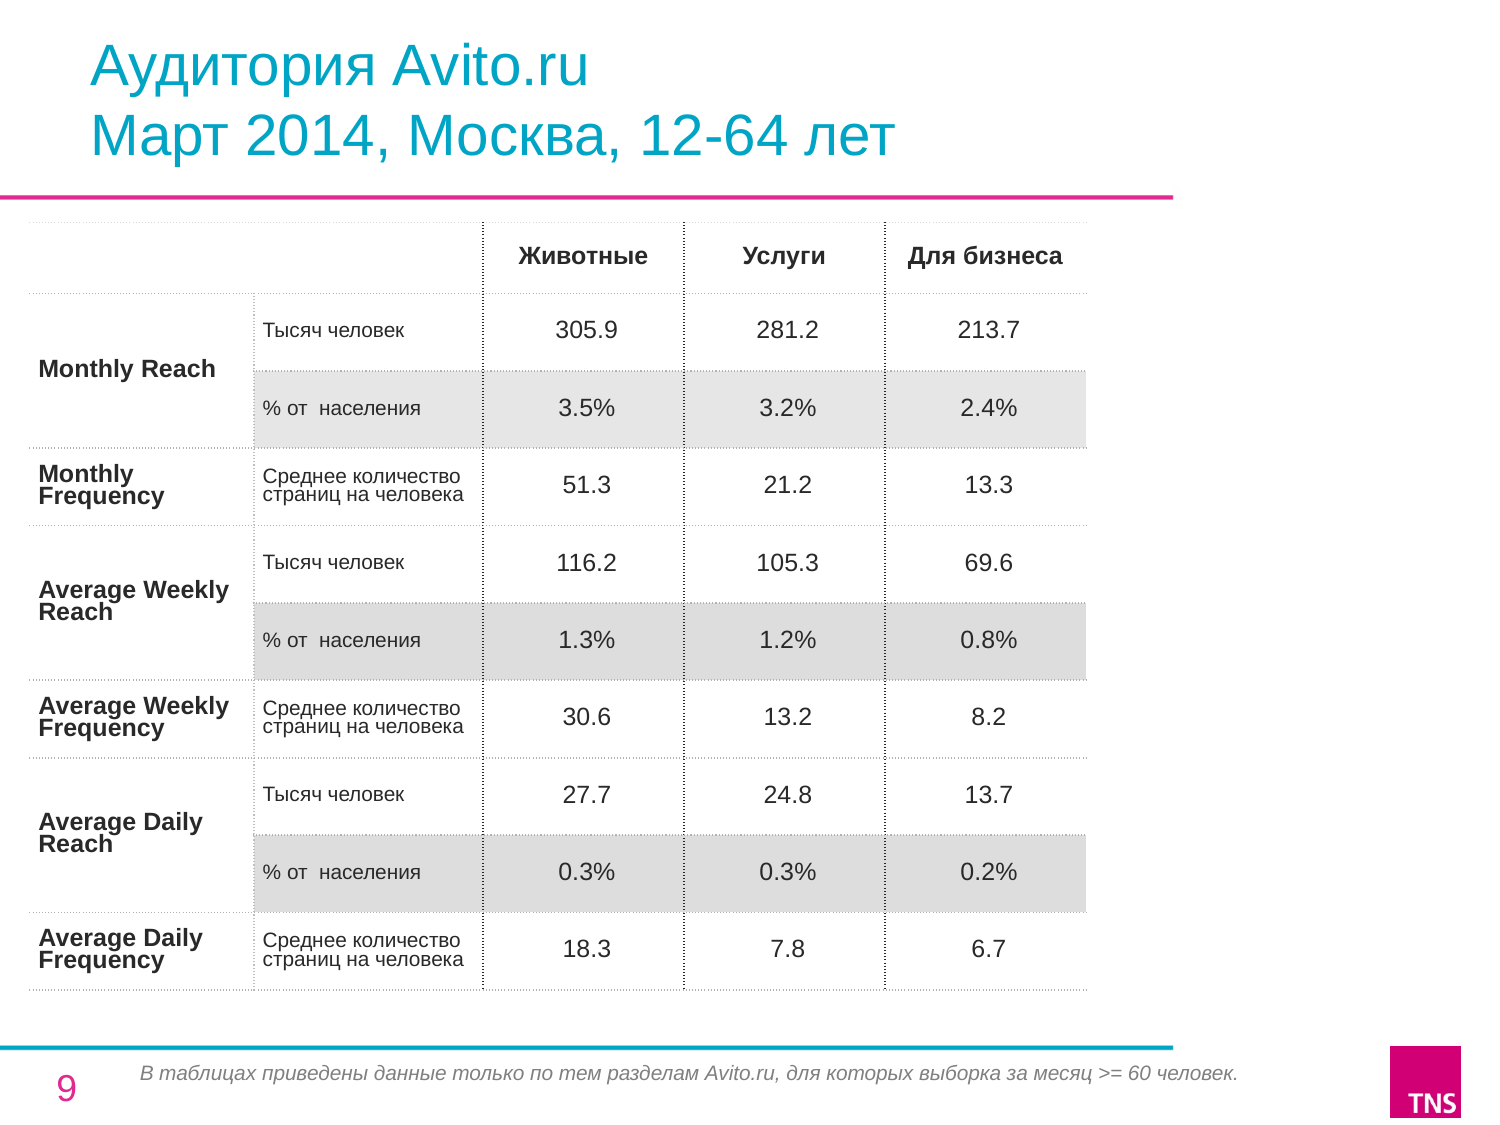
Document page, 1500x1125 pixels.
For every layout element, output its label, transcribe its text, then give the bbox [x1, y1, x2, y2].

table_cell Среднее количество страниц на человека [254, 912, 483, 990]
table_header [29, 223, 483, 294]
table_cell 27.7 [483, 758, 684, 835]
table_cell 13.3 [885, 448, 1086, 526]
table_cell % от населения [254, 603, 483, 680]
table_cell Среднее количество страниц на человека [254, 448, 483, 526]
table_cell 24.8 [684, 758, 885, 835]
table_cell 30.6 [483, 680, 684, 758]
table_cell Average Weekly Reach [29, 526, 254, 680]
table_cell 3.2% [684, 371, 885, 448]
table_cell 0.3% [684, 835, 885, 912]
table_cell 18.3 [483, 912, 684, 990]
table_cell 2.4% [885, 371, 1086, 448]
table_header Для бизнеса [885, 223, 1086, 294]
text_box В таблицах приведены данные только по тем разделам Avito.ru, для которых выборка за месяц >= 60 человек. [124, 1052, 1463, 1092]
table_header Животные [483, 223, 684, 294]
table_cell 0.3% [483, 835, 684, 912]
table_header Услуги [684, 223, 885, 294]
table_cell 213.7 [885, 294, 1086, 371]
table_cell 1.3% [483, 603, 684, 680]
table_cell 0.8% [885, 603, 1086, 680]
table_cell 13.7 [885, 758, 1086, 835]
table_cell Тысяч человек [254, 758, 483, 835]
table_cell Среднее количество страниц на человека [254, 680, 483, 758]
table_cell 116.2 [483, 526, 684, 603]
table_cell Тысяч человек [254, 294, 483, 371]
table_cell 7.8 [684, 912, 885, 990]
table_cell % от населения [254, 835, 483, 912]
table_cell % от населения [254, 371, 483, 448]
table_cell 0.2% [885, 835, 1086, 912]
table_cell 13.2 [684, 680, 885, 758]
table_cell 6.7 [885, 912, 1086, 990]
table_cell 1.2% [684, 603, 885, 680]
table_cell 69.6 [885, 526, 1086, 603]
slide_number 9 [40, 1055, 392, 1125]
table_cell Average Daily Frequency [29, 912, 254, 990]
table_cell Monthly Frequency [29, 448, 254, 526]
table_cell 21.2 [684, 448, 885, 526]
table_cell Average Daily Reach [29, 758, 254, 912]
table_cell 8.2 [885, 680, 1086, 758]
table_cell Тысяч человек [254, 526, 483, 603]
table_cell Monthly Reach [29, 294, 254, 448]
table_cell Average Weekly Frequency [29, 680, 254, 758]
table_cell 51.3 [483, 448, 684, 526]
table_cell 105.3 [684, 526, 885, 603]
title Аудитория Avito.ru Март 2014, Москва, 12-64 лет [74, 8, 1476, 187]
table_cell 305.9 [483, 294, 684, 371]
table_cell 281.2 [684, 294, 885, 371]
picture [0, 0, 1500, 1125]
table_cell 3.5% [483, 371, 684, 448]
